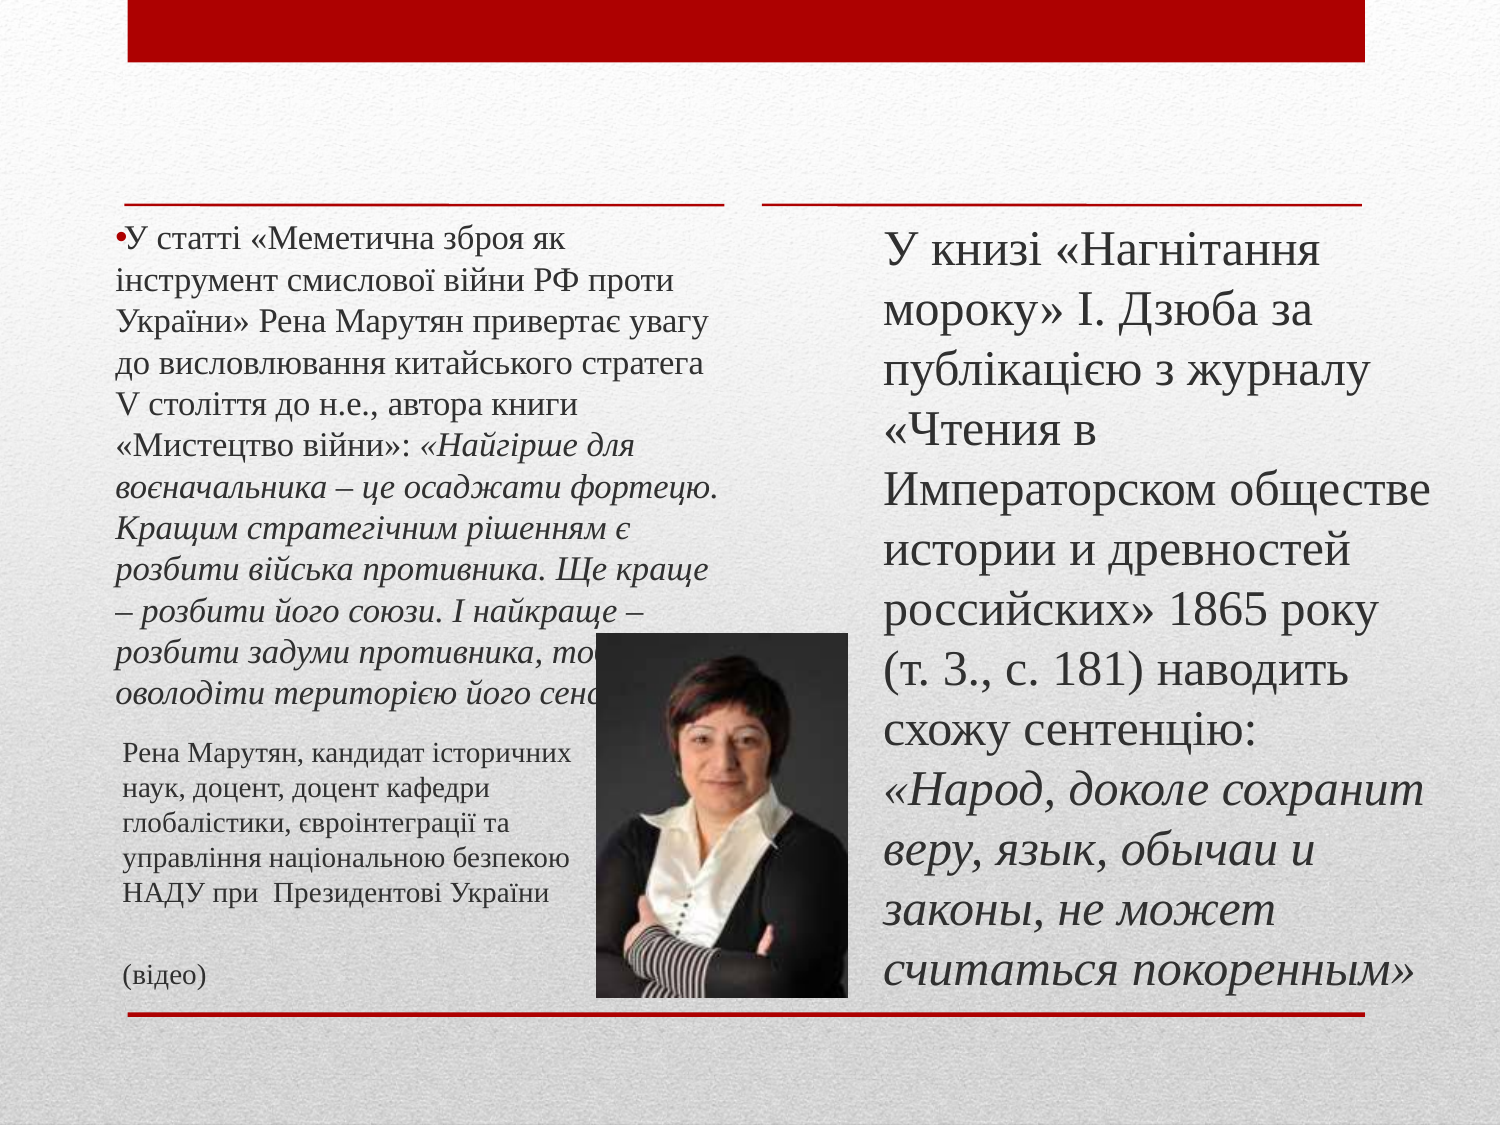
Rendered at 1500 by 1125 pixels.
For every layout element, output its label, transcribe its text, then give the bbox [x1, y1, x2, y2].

list У книзі «Нагнітання мороку» І. Дзюба за публікацією з журналу «Чтения в Императорском обществе истории и древностей российских» 1865 року (т. 3., с. 181) наводить схожу сентенцію: «Народ, доколе сохранит веру, язык, обычаи и законы, не может считаться покоренным» [868, 208, 1449, 929]
list У статті «Меметична зброя як інструмент смислової війни РФ проти України» Рена Марутян привертає увагу до висловлювання китайського стратега V століття до н.е., автора книги «Мистецтво війни»: «Найгірше для воєначальника – це осаджати фортецю. Кращим стратегічним рішенням є розбити війська противника. Ще краще – розбити його союзи. І найкраще – розбити задуми противника, тобто оволодіти територією його сенсів» [100, 208, 736, 740]
picture [595, 632, 849, 999]
list Рена Марутян, кандидат історичних наук, доцент, доцент кафедри глобалістики, євроінтеграції та управління національною безпекою НАДУ при Президентові України (відео) [107, 740, 590, 998]
